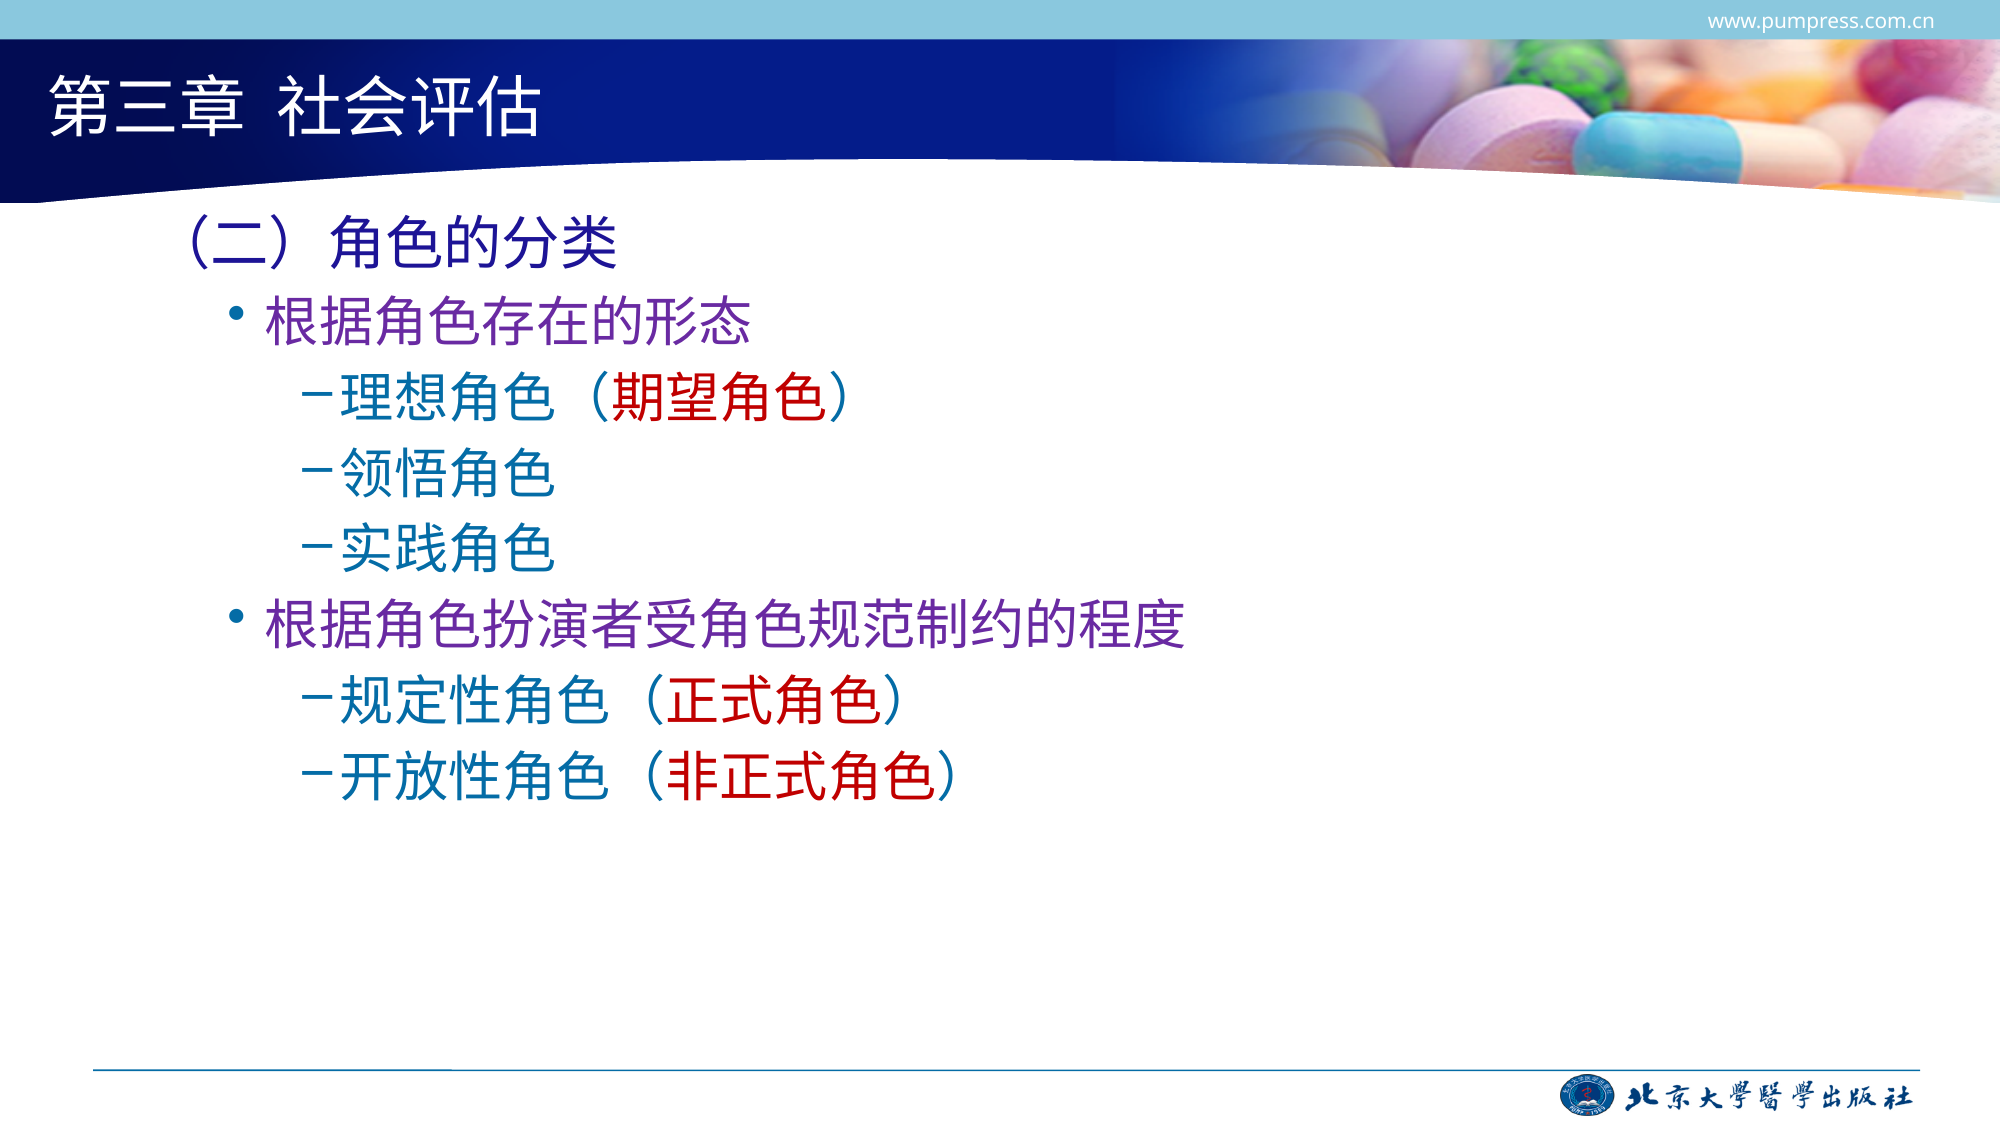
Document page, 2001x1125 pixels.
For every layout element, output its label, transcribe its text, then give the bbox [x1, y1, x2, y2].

list （二）角色的分类 根据角色存在的形态 理想角色（期望角色） 领悟角色 实践角色 根据角色扮演者受角色规范制约的程度 规定性角色（正式角色） 开放性角色（非正式角色） [62, 198, 1947, 1000]
slide_number www.pumpress.com.cn [1366, 0, 1951, 38]
title 第三章 社会评估 [30, 58, 1799, 152]
picture [1560, 1074, 1915, 1118]
picture [0, 40, 2000, 203]
